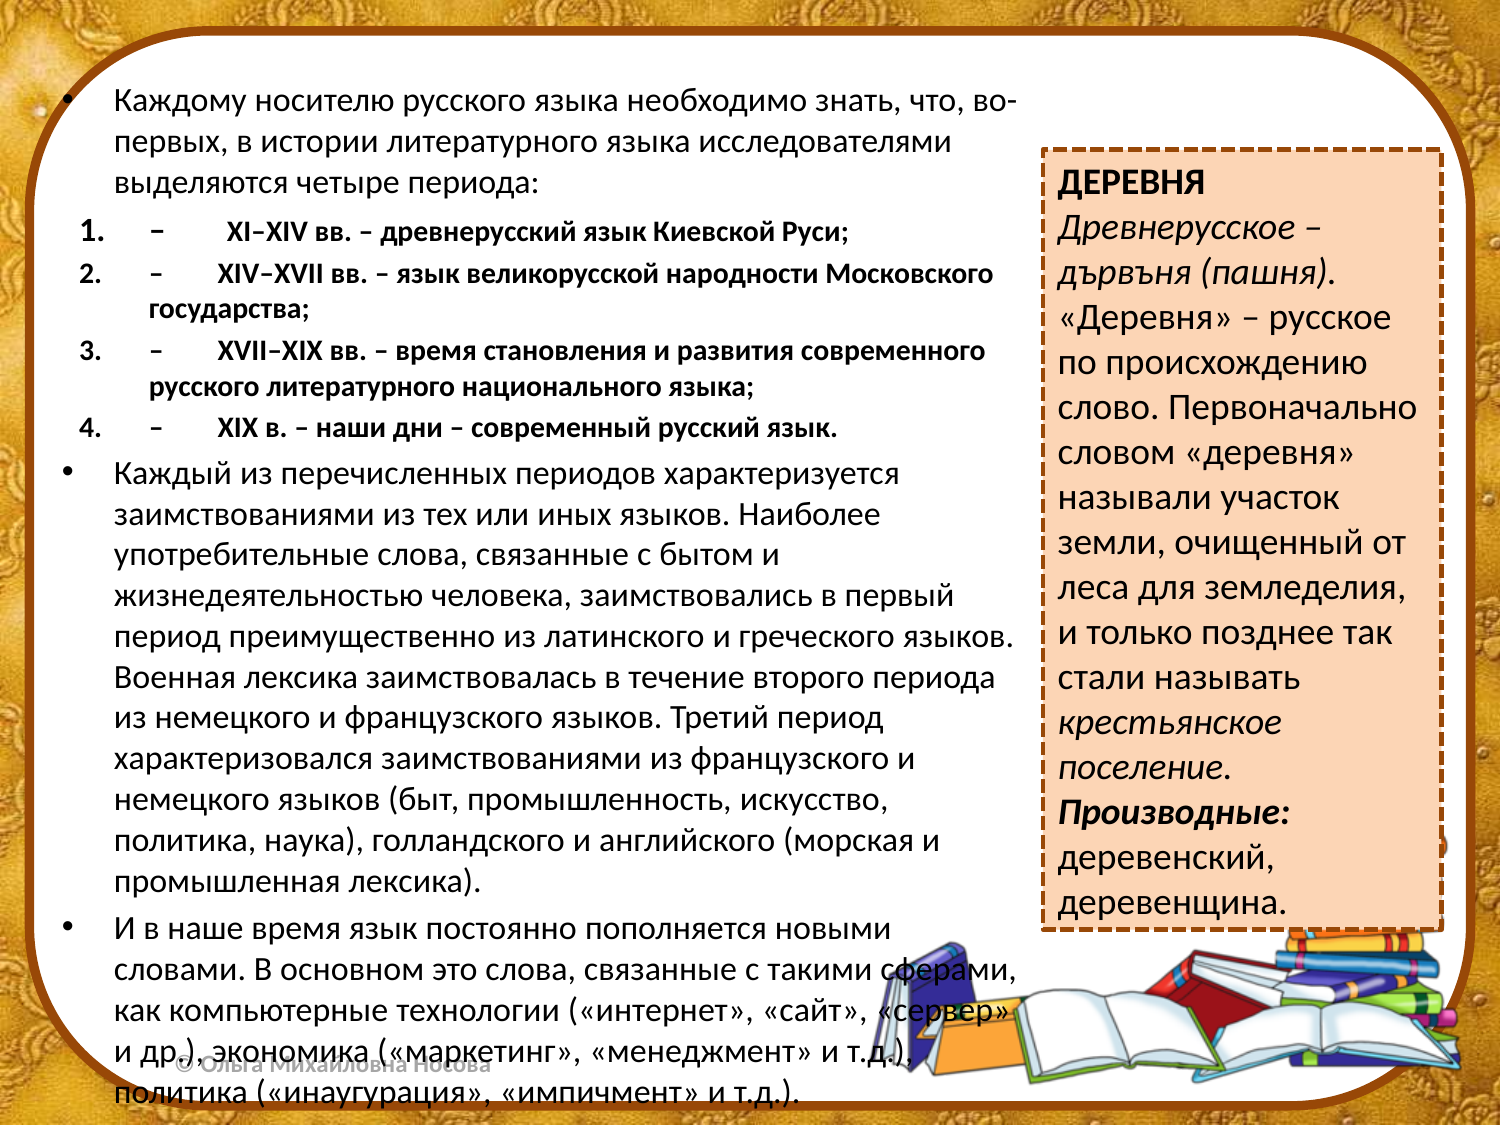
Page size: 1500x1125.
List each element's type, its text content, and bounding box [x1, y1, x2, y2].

text_box ДЕРЕВНЯ Древнерусское – дървъня (пашня). «Деревня» – русское по происхождению слово. Первоначально словом «деревня» называли участок земли, очищенный от леса для земледелия, и только позднее так стали называть крестьянское поселение. Производные: деревенский, деревенщина. [1042, 149, 1442, 930]
list Каждому носителю русского языка необходимо знать, что, во-первых, в истории литературного языка исследователями выделяются четыре периода: – XI–XIV вв. – древнерусский язык Киевской Руси; – XIV–XVII вв. – язык великорусской народности Московского государства; – XVII–XIX вв. – время становления и развития современного русского литературного национального языка; – XIX в. – наши дни – современный русский язык. Каждый из перечисленных периодов характеризуется заимствованиями из тех или иных языков. Наиболее употребительные слова, связанные с бытом и жизнедеятельностью человека, заимствовались в первый период преимущественно из латинского и греческого языков. Военная лексика заимствовалась в течение второго периода из немецкого и французского языков. Третий период характеризовался заимствованиями из французского и немецкого языков (быт, промышленность, искусство, политика, наука), голландского и английского (морская и промышленная лексика). И в наше время язык постоянно пополняется новыми словами. В основном это слова, связанные с такими сферами, как компьютерные технологии («интернет», «сайт», «сервер» и др.), экономика («маркетинг», «менеджмент» и т.д.), политика («инаугурация», «импичмент» и т.д.). [46, 70, 1043, 1125]
picture [0, 0, 1500, 1125]
